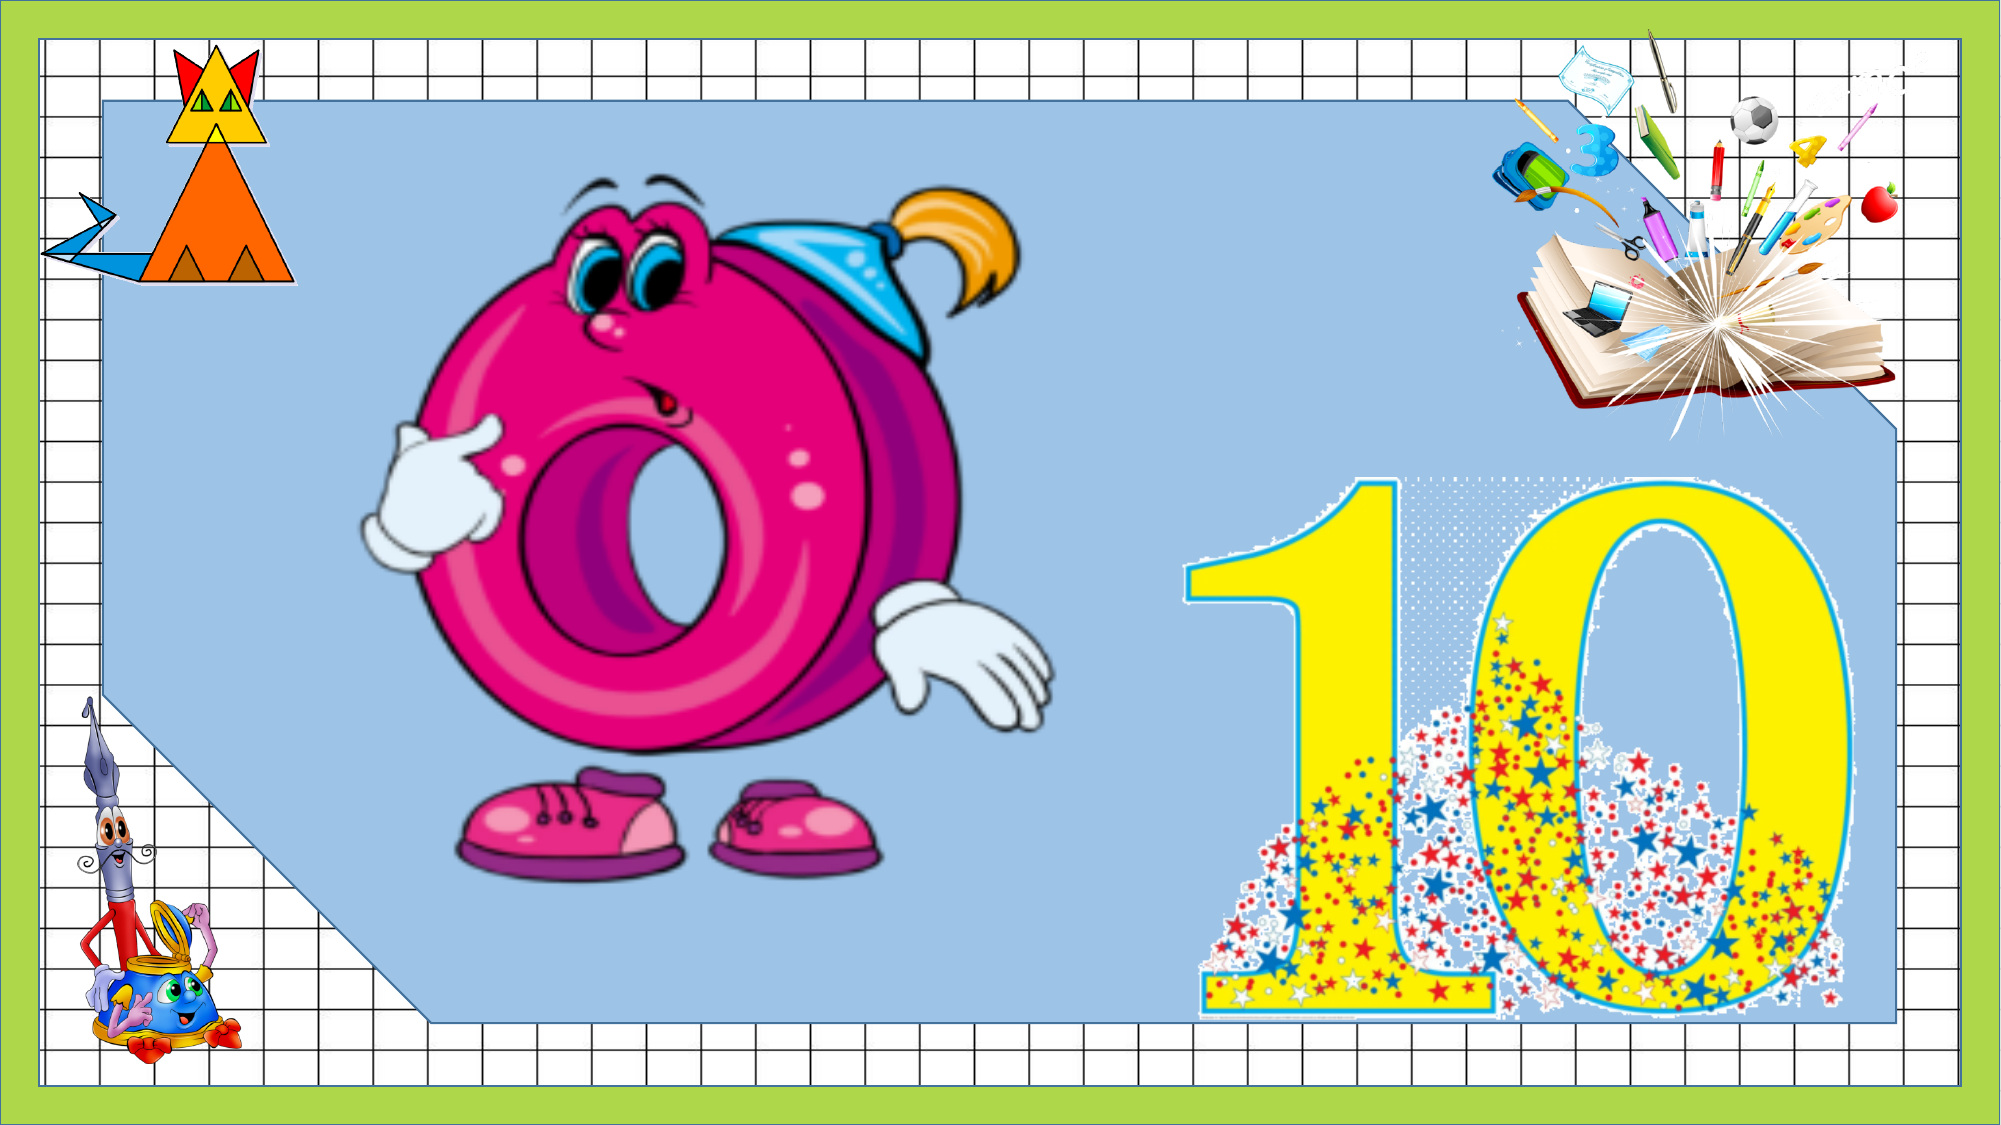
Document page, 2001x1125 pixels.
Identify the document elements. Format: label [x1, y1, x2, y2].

picture [0, 29, 1960, 1085]
text_box [157, 113, 1179, 529]
